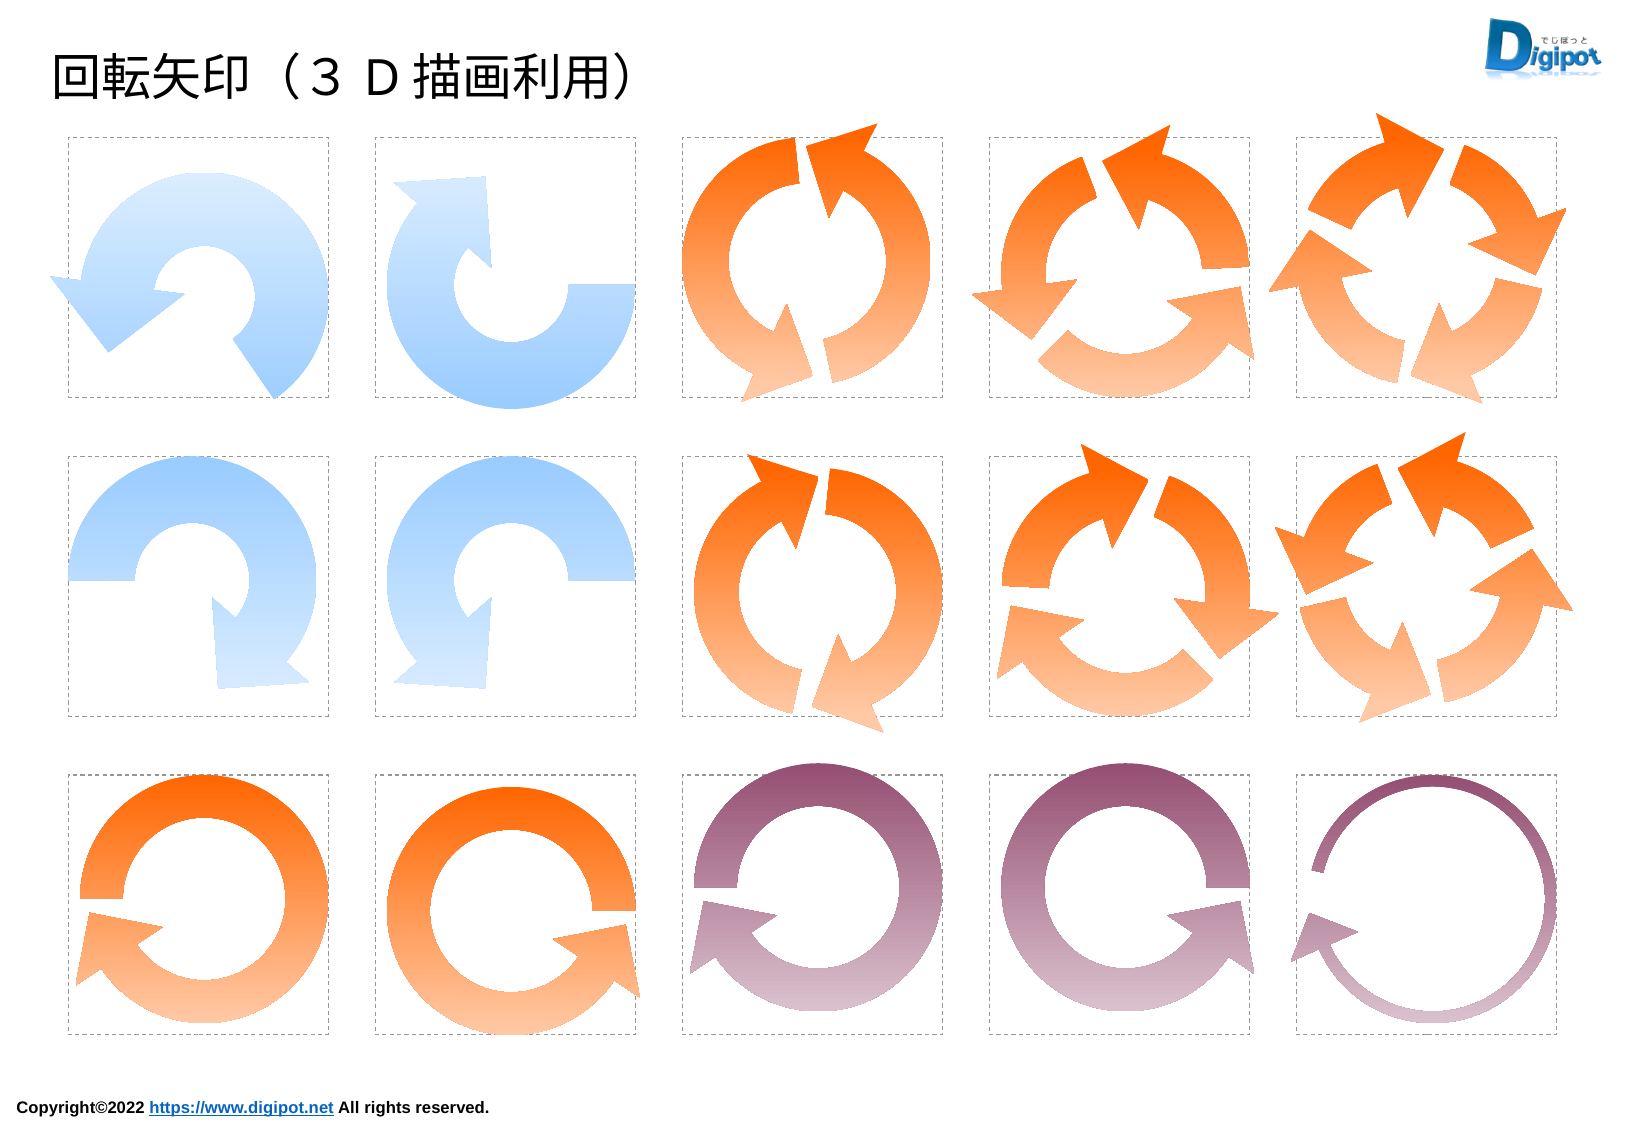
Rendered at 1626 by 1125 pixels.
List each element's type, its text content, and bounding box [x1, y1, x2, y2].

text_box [1296, 456, 1545, 705]
text_box [1001, 763, 1255, 1012]
text_box [689, 763, 943, 1012]
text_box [1296, 137, 1545, 386]
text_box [682, 137, 931, 386]
picture [1485, 18, 1602, 82]
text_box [1001, 467, 1250, 717]
text_box [75, 774, 329, 1024]
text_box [1001, 148, 1250, 398]
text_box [694, 467, 943, 717]
text_box [387, 786, 640, 1036]
text_box [387, 176, 636, 409]
text_box [1290, 774, 1557, 1024]
text_box 回転矢印（３D描画利用） [37, 38, 678, 113]
text_box [50, 172, 329, 400]
text_box [68, 456, 317, 689]
text_box [387, 456, 636, 689]
